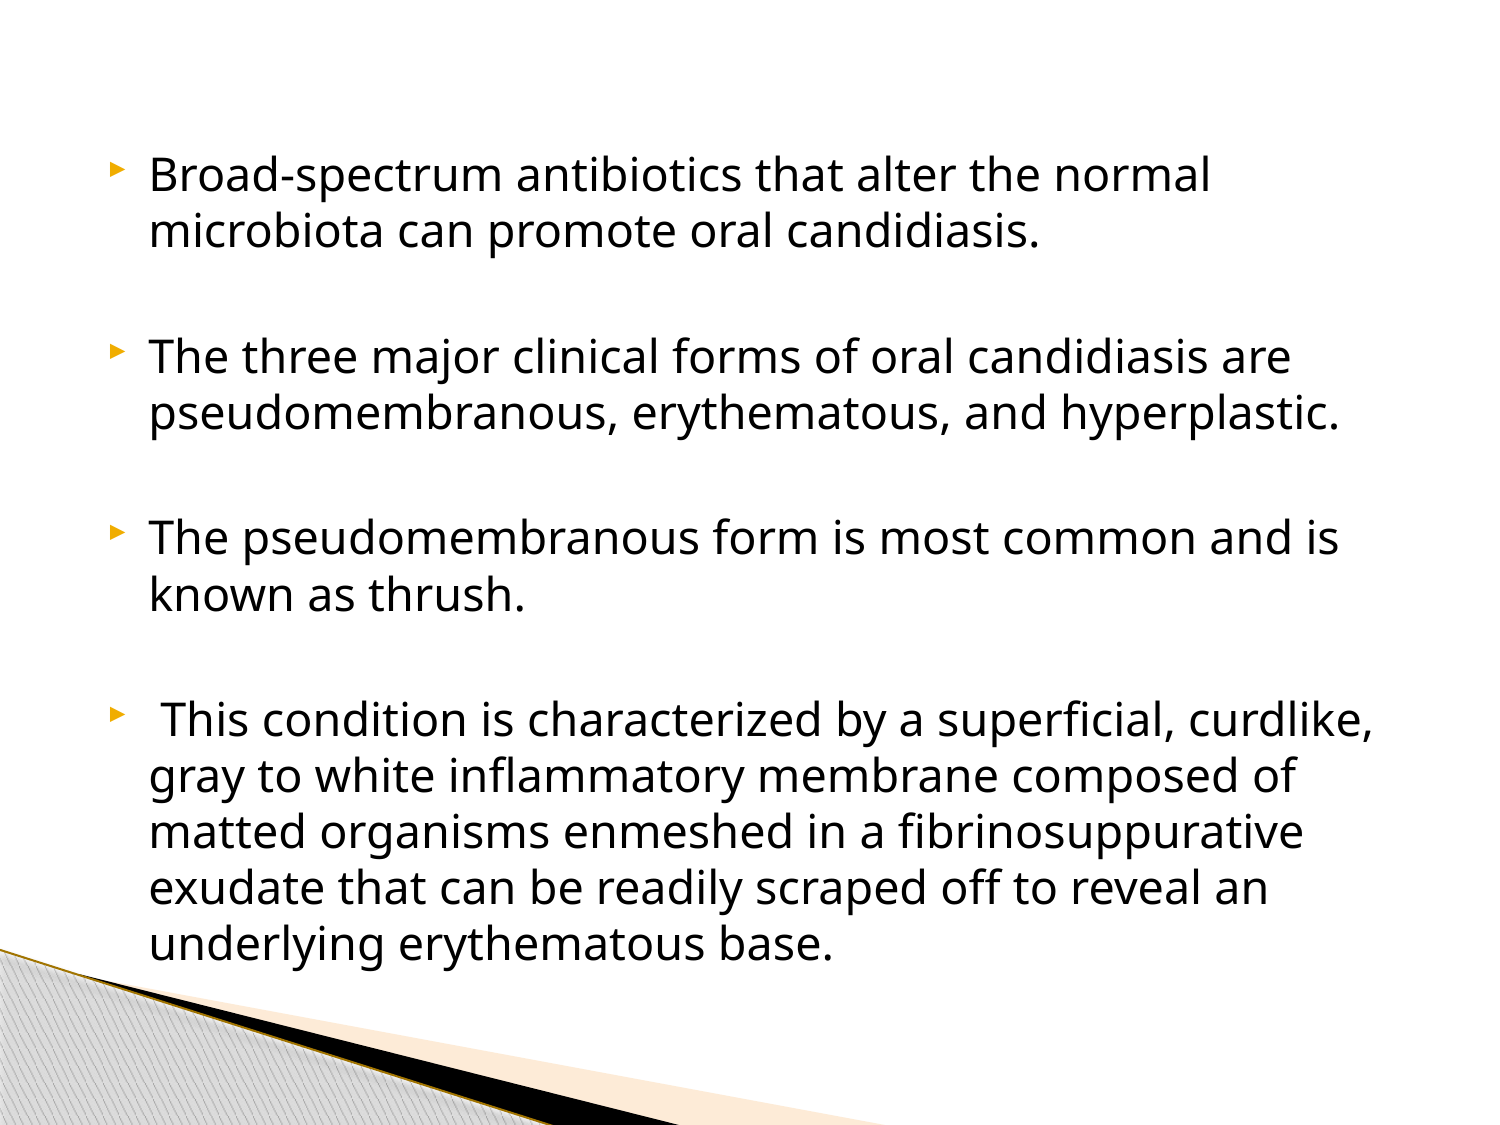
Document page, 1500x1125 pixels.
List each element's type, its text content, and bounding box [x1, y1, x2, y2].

list Broad-spectrum antibiotics that alter the normal microbiota can promote oral candidiasis. The three major clinical forms of oral candidiasis are pseudomembranous, erythematous, and hyperplastic. The pseudomembranous form is most common and is known as thrush. This condition is characterized by a superficial, curdlike, gray to white inflammatory membrane composed of matted organisms enmeshed in a fibrinosuppurative exudate that can be readily scraped off to reveal an underlying erythematous base. [75, 137, 1425, 986]
